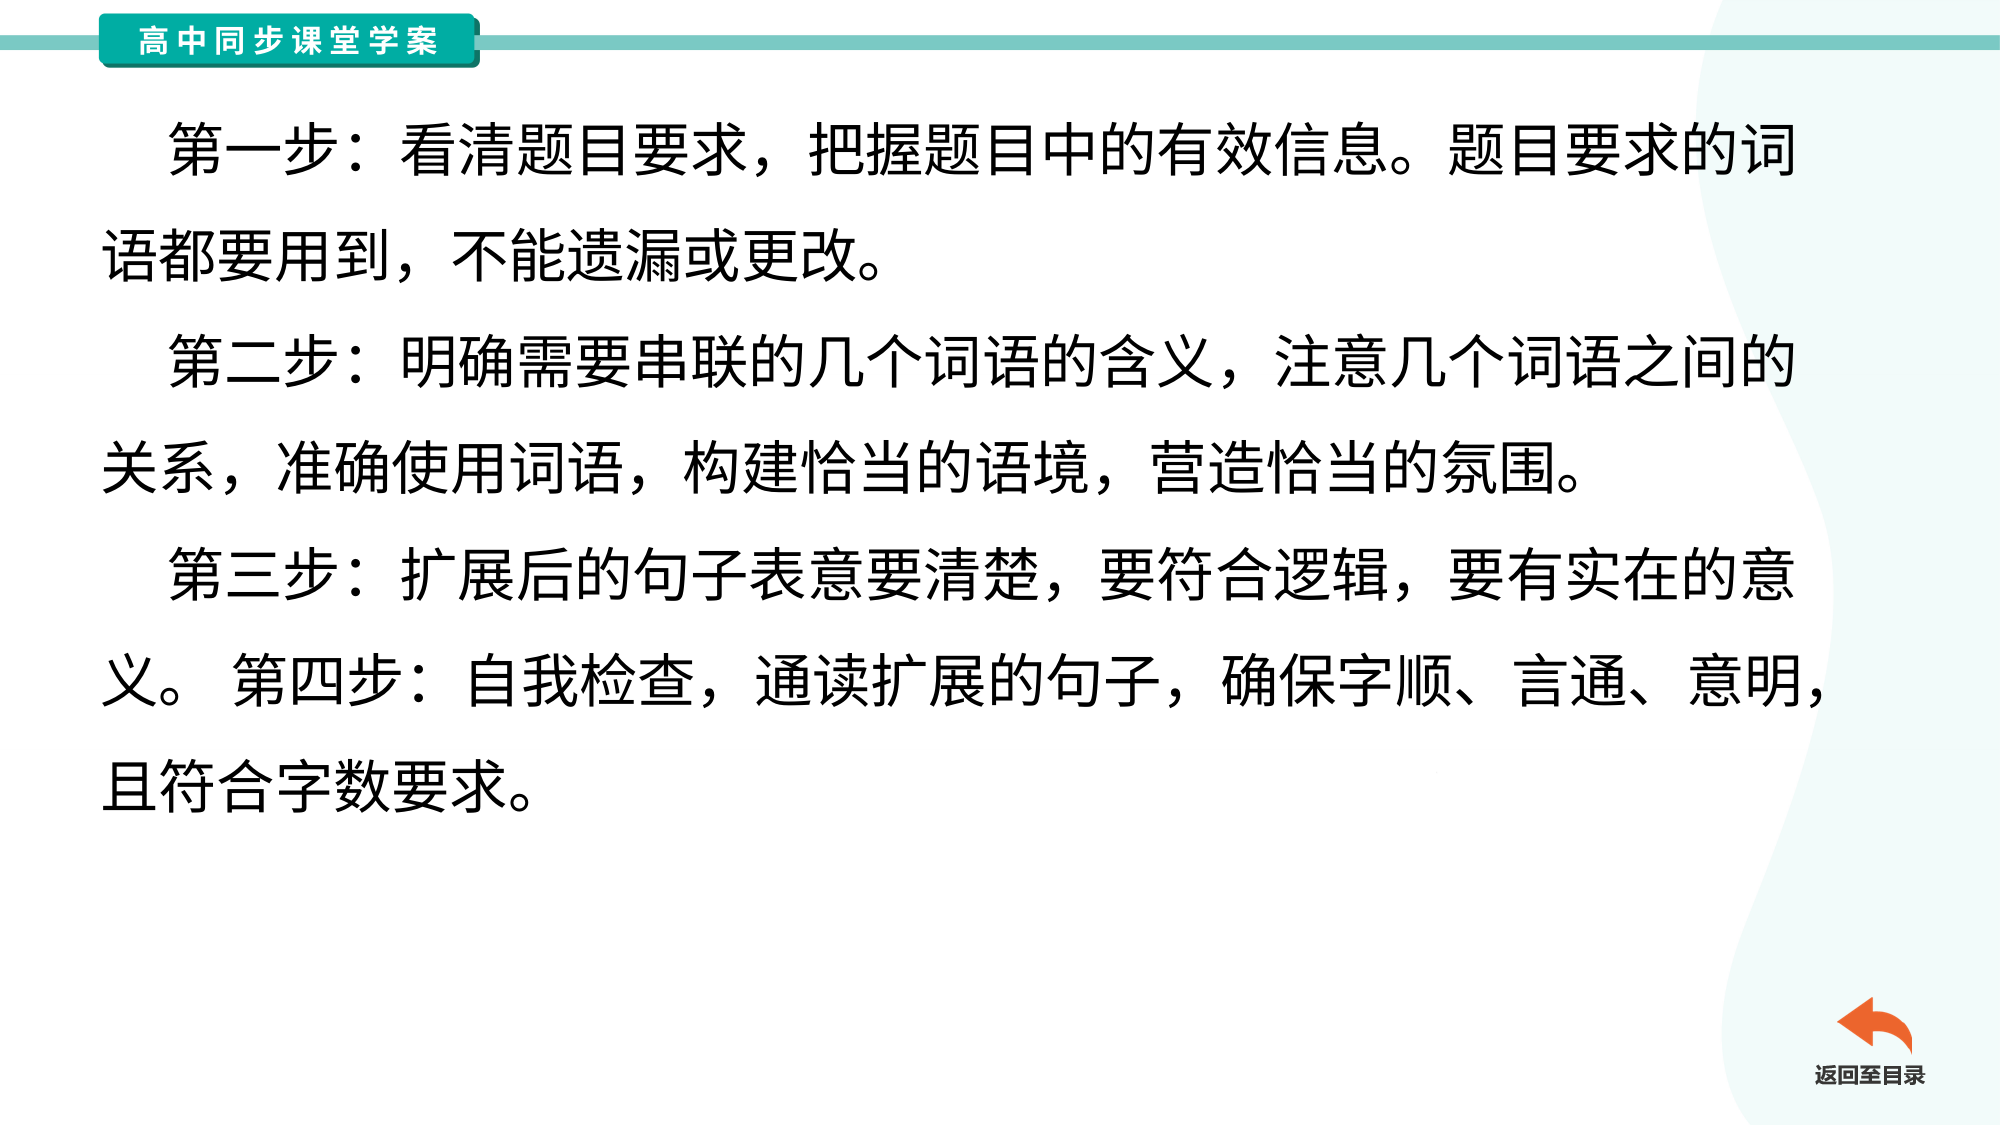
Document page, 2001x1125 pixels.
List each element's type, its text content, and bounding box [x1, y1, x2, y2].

picture [0, 0, 2000, 1125]
text_box 第一步：看清题目要求，把握题目中的有效信息。题目要求的词 语都要用到，不能遗漏或更改。 第二步：明确需要串联的几个词语的含义，注意几个词语之间的 关系，准确使用词语，构建恰当的语境，营造恰当的氛围。 第三步：扩展后的句子表意要清楚，要符合逻辑，要有实在的意 义。 第四步：自我检查，通读扩展的句子，确保字顺、言通、意明， 且符合字数要求。 [100, 76, 1899, 821]
